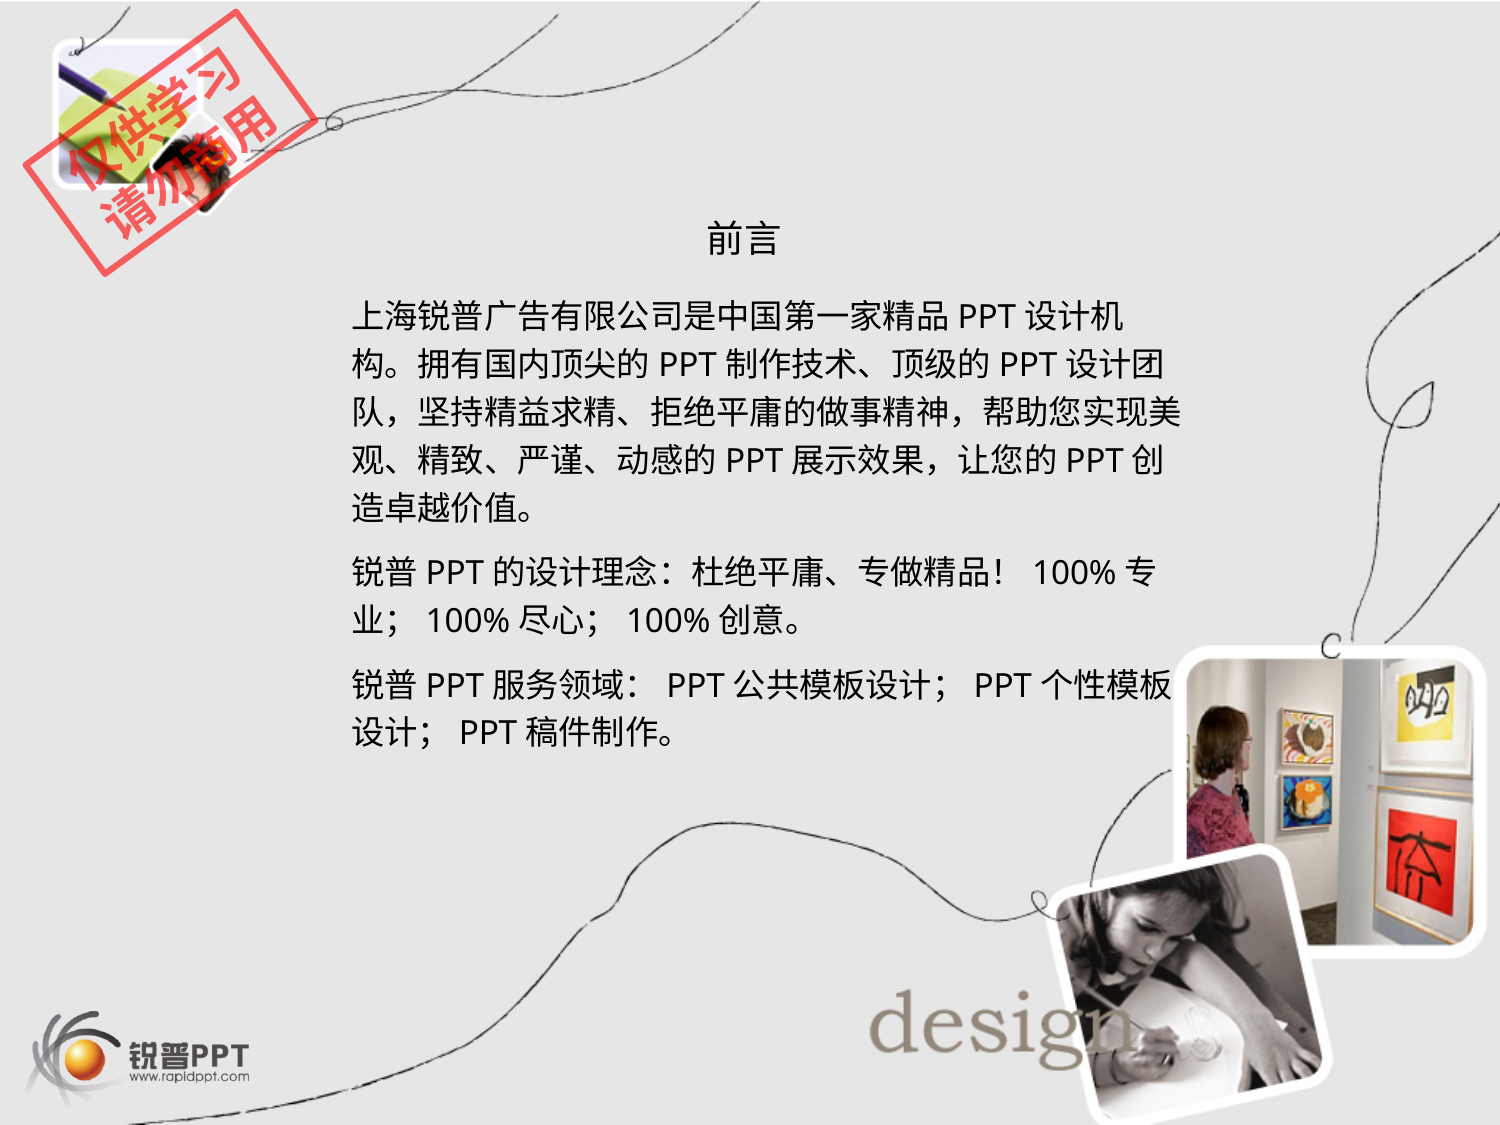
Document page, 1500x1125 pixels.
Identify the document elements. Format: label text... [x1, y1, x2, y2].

picture [0, 0, 1500, 1125]
text_box 上海锐普广告有限公司是中国第一家精品PPT设计机构。拥有国内顶尖的PPT制作技术、顶级的PPT设计团队，坚持精益求精、拒绝平庸的做事精神，帮助您实现美观、精致、严谨、动感的PPT展示效果，让您的PPT创造卓越价值。 锐普PPT的设计理念：杜绝平庸、专做精品！100%专业；100%尽心；100%创意。 锐普PPT服务领域：PPT公共模板设计；PPT个性模板设计；PPT稿件制作。 [336, 279, 1199, 759]
text_box 前言 [692, 207, 797, 268]
text_box 仅供学习 请勿商用 [25, 11, 316, 274]
